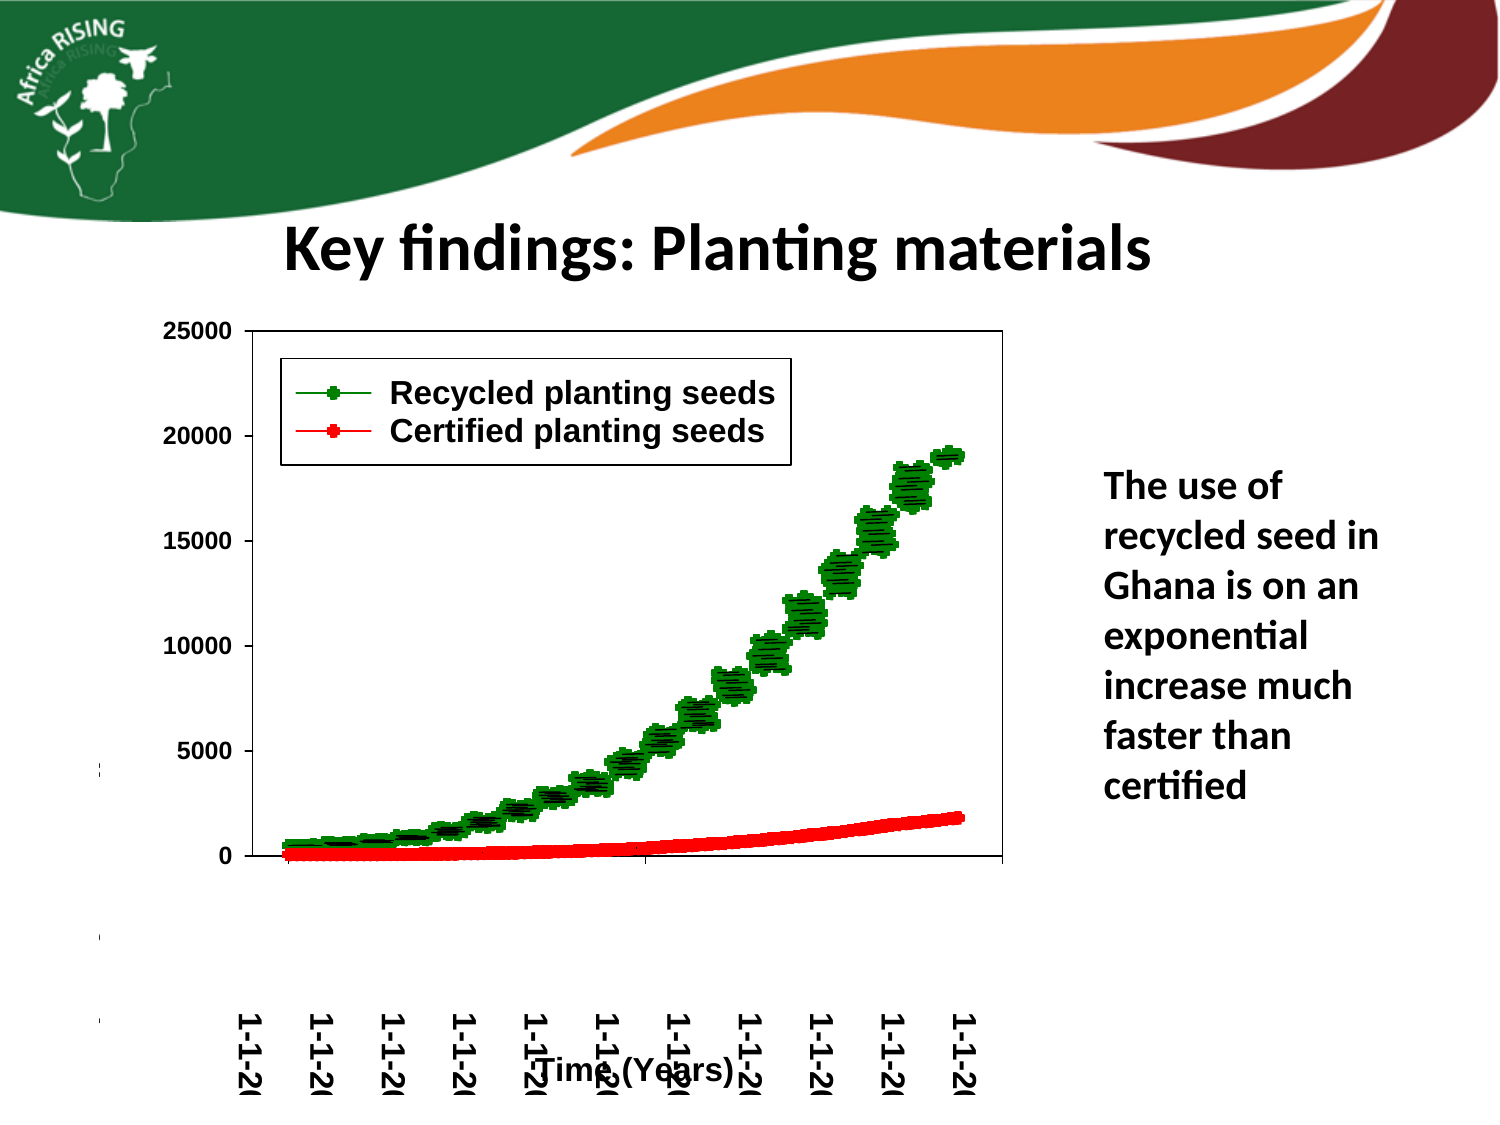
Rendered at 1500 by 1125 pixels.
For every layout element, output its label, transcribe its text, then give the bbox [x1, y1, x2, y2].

picture [99, 249, 1090, 1095]
text_box The use of recycled seed in Ghana is on an exponential increase much faster than certified [1093, 450, 1427, 815]
picture [0, 0, 1499, 222]
title Key findings: Planting materials [0, 162, 1450, 300]
